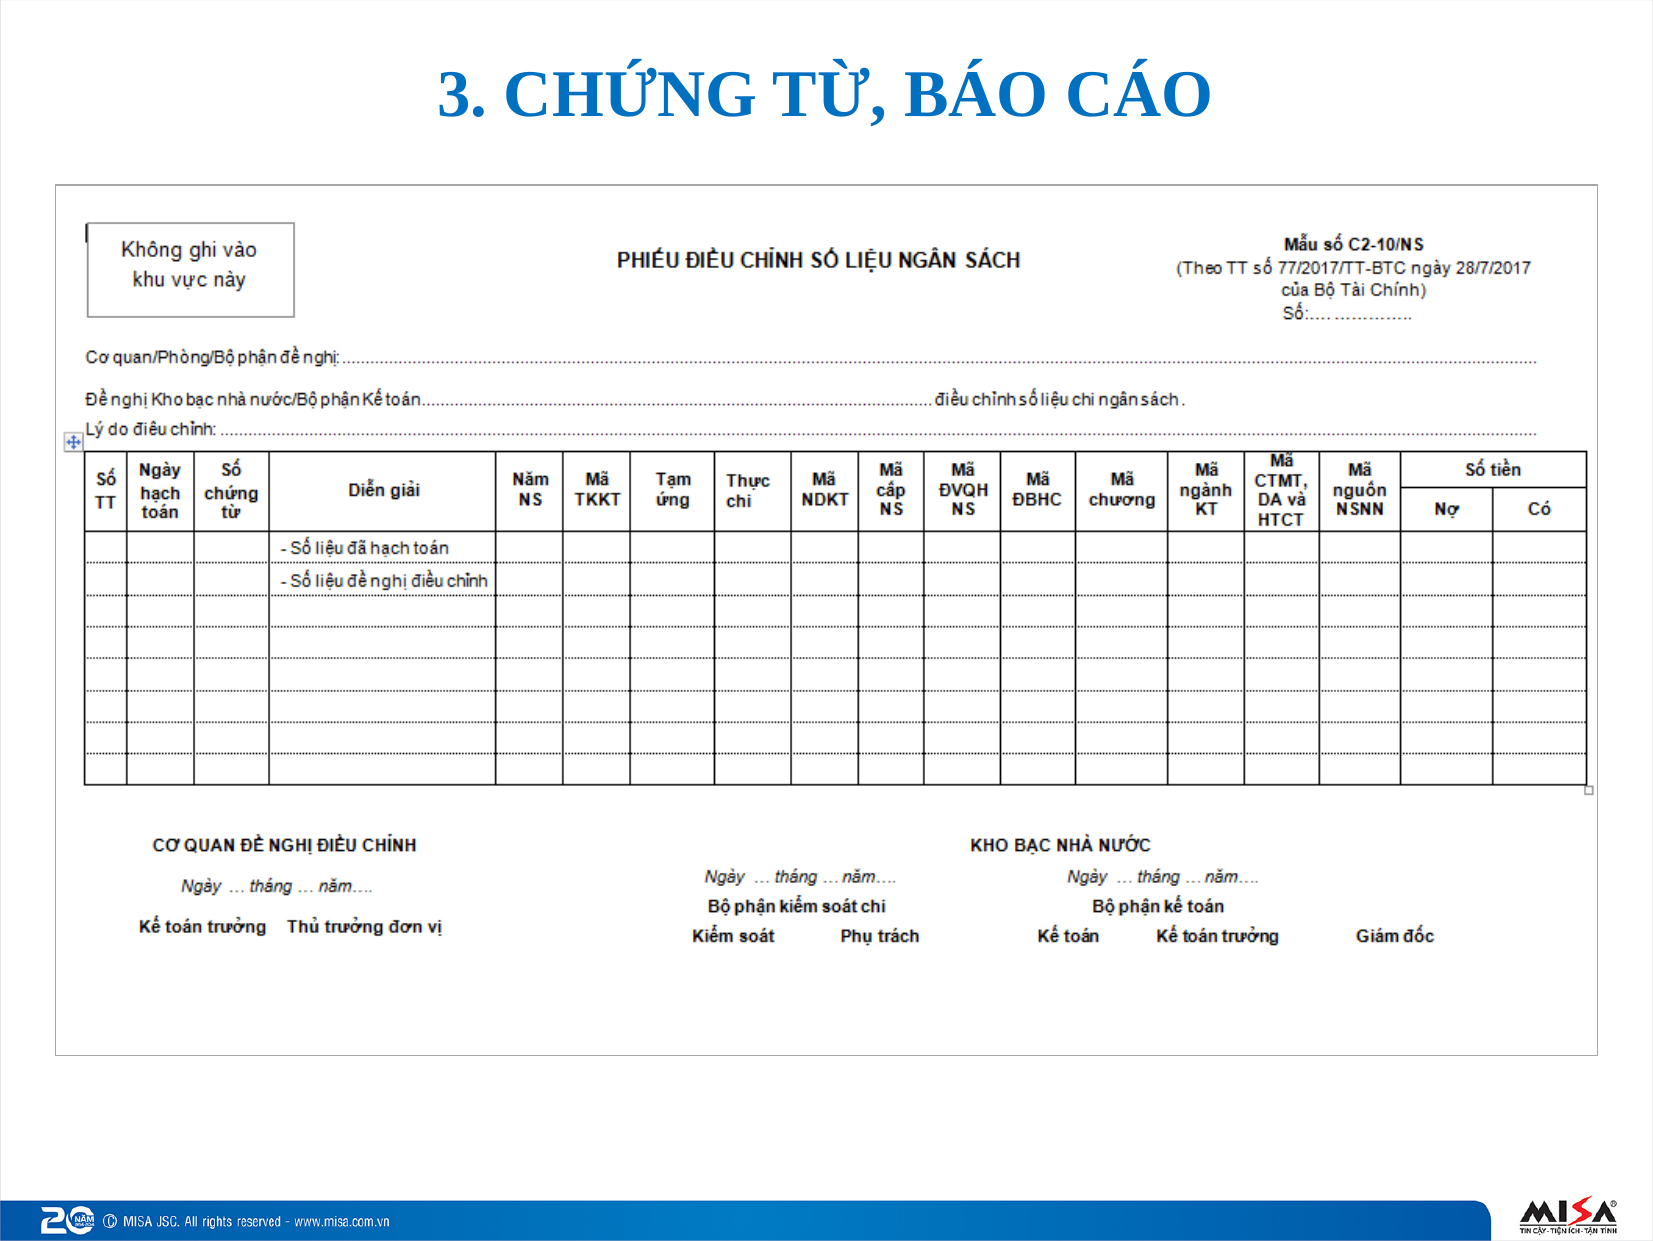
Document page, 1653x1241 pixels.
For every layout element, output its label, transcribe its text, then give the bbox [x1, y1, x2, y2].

text_box 3. CHỨNG TỪ, BÁO CÁO [82, 49, 1570, 146]
picture [0, 0, 1653, 1241]
